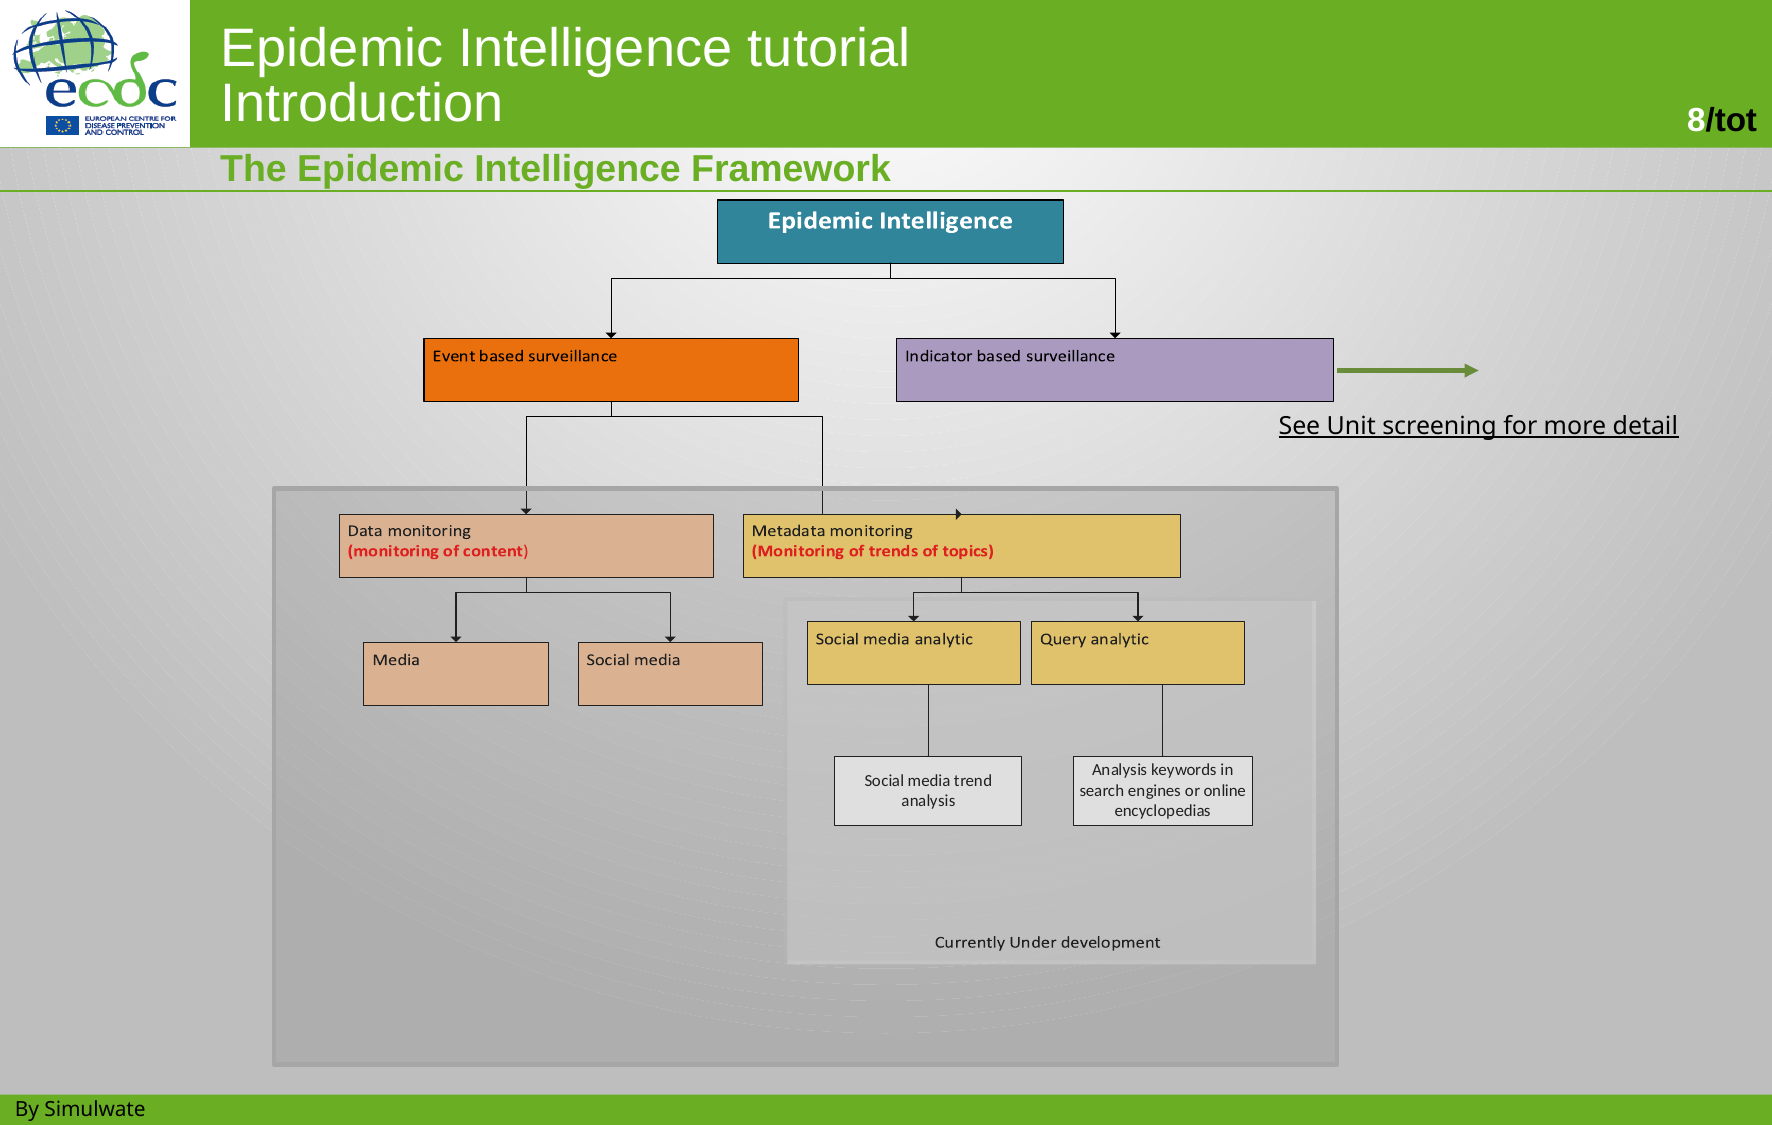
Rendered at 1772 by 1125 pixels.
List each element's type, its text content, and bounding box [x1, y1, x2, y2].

text_box See Unit screening for more detail [1410, 405, 1694, 447]
text_box [273, 488, 1337, 1065]
text_box The Epidemic Intelligence Framework [205, 141, 1406, 198]
picture [0, 0, 190, 147]
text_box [336, 197, 1406, 986]
